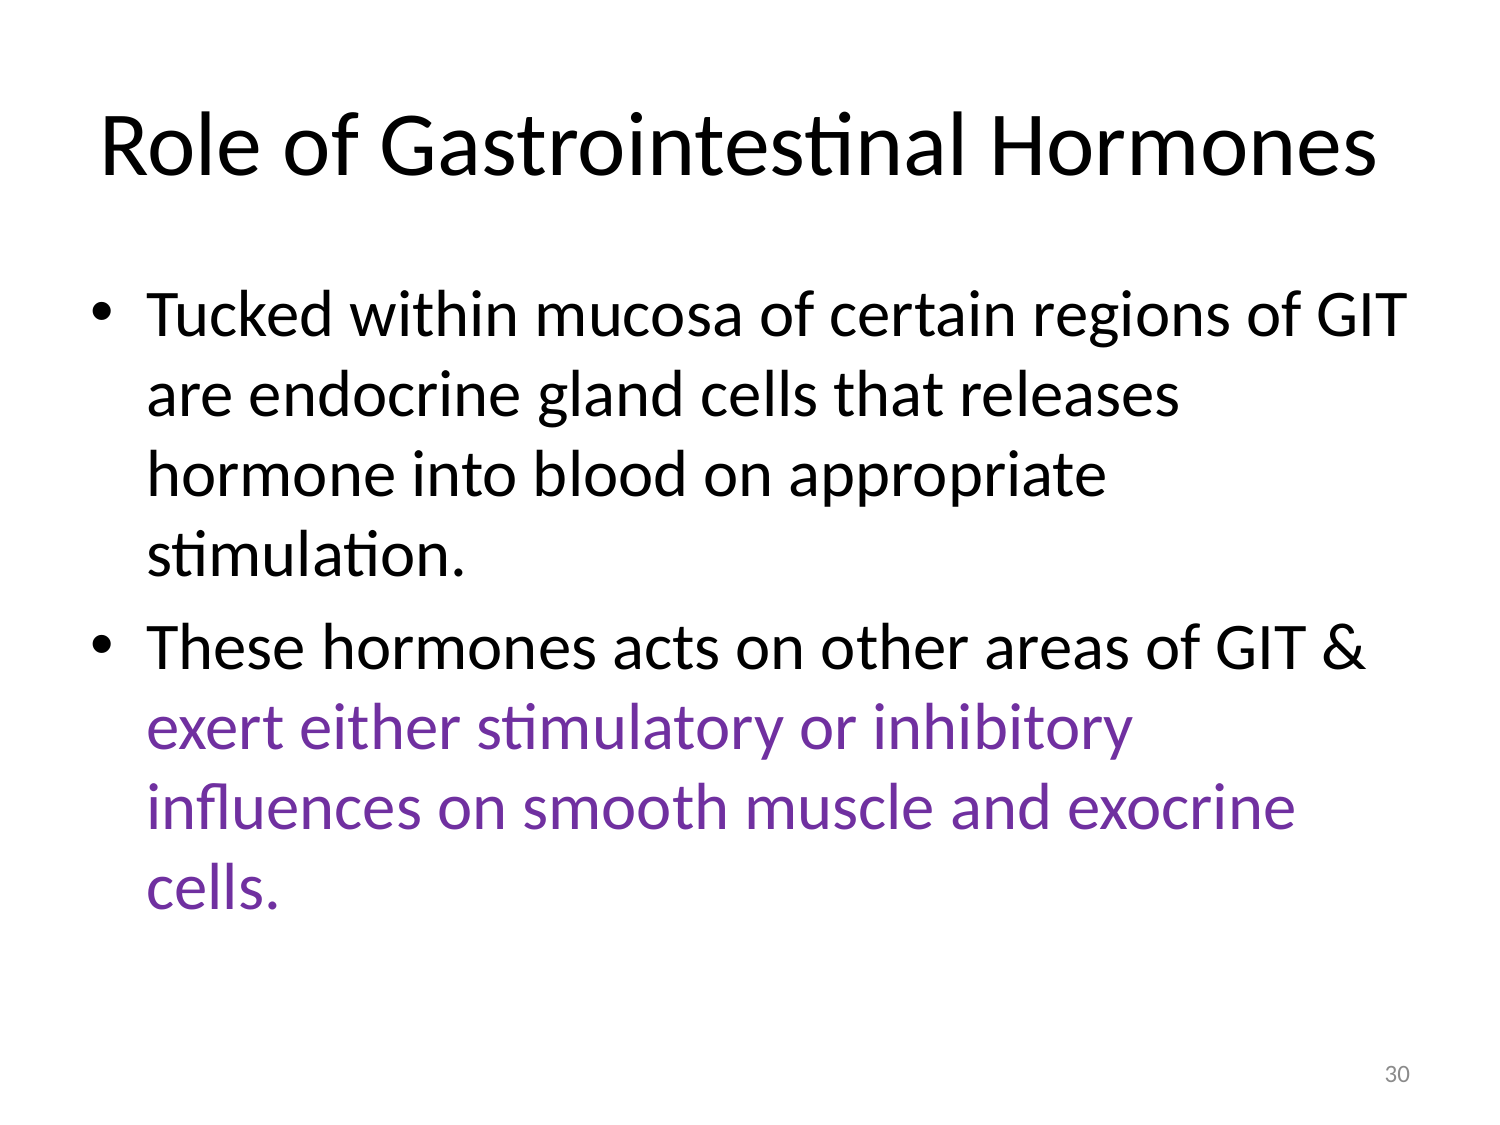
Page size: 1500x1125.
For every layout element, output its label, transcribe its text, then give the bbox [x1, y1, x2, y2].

title Role of Gastrointestinal Hormones [75, 45, 1425, 233]
slide_number 30 [1074, 1042, 1425, 1103]
list Tucked within mucosa of certain regions of GIT are endocrine gland cells that releases hormone into blood on appropriate stimulation. These hormones acts on other areas of GIT & exert either stimulatory or inhibitory influences on smooth muscle and exocrine cells. [75, 262, 1425, 1005]
